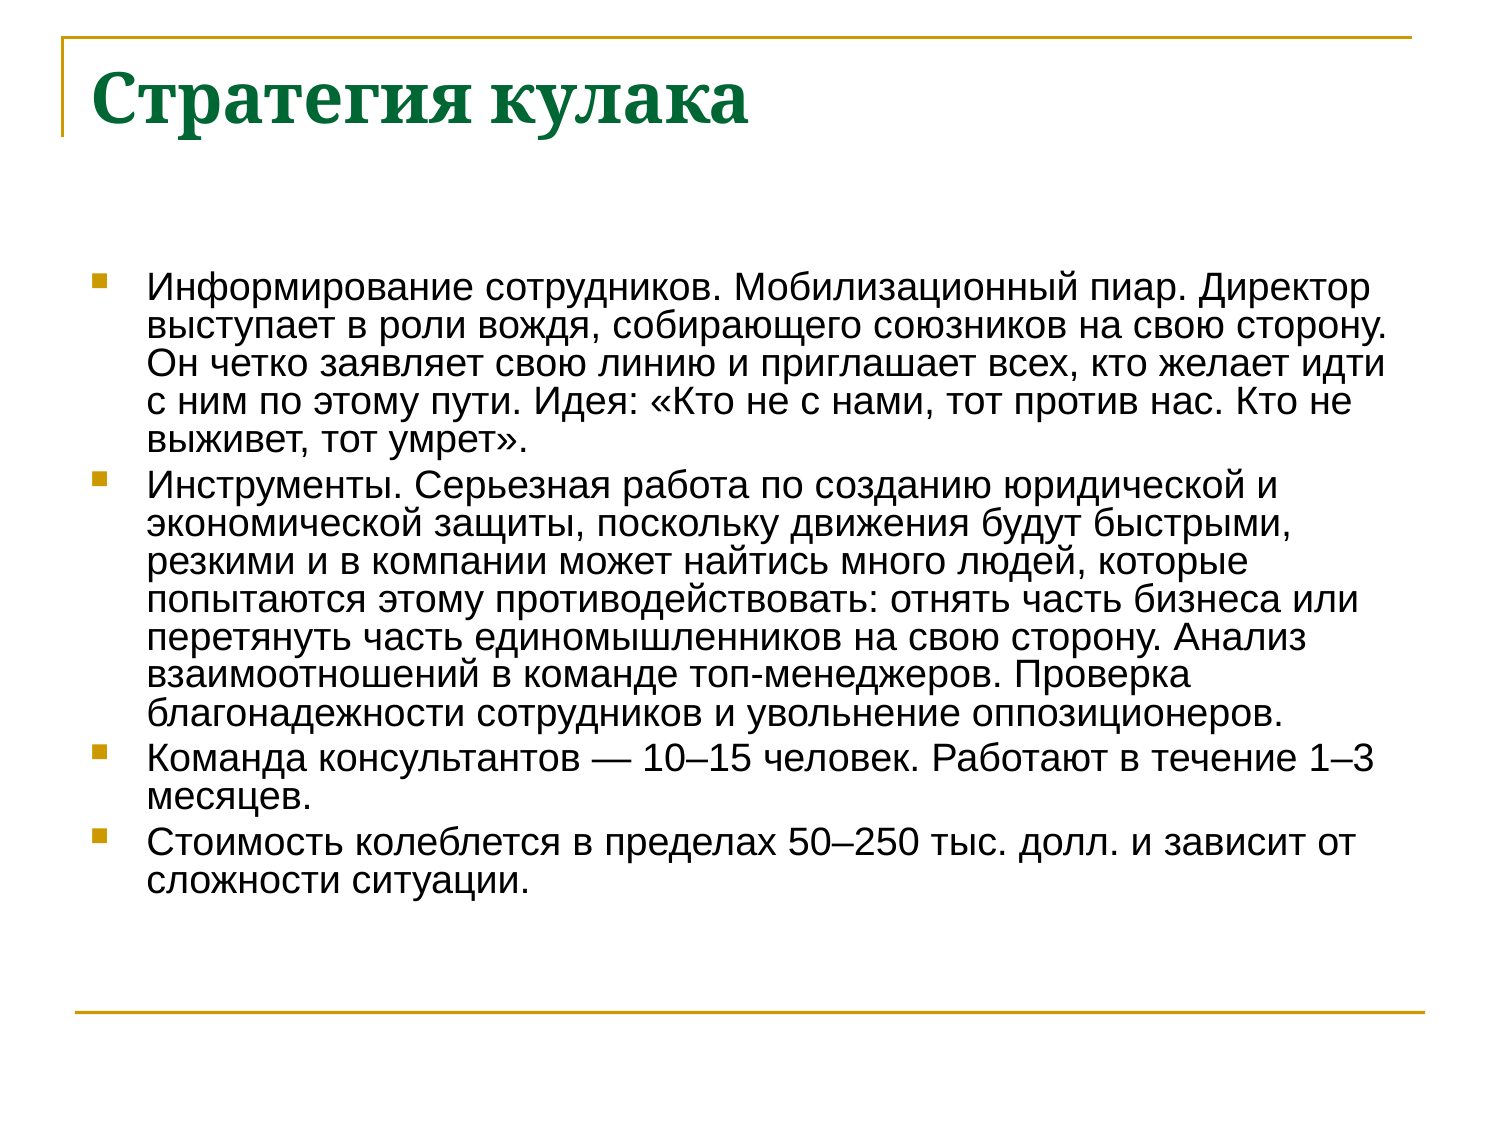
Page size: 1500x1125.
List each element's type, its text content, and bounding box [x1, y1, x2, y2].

list Информирование сотрудников. Мобилизационный пиар. Директор выступает в роли вождя, собирающего союзников на свою сторону. Он четко заявляет свою линию и приглашает всех, кто желает идти с ним по этому пути. Идея: «Кто не с нами, тот против нас. Кто не выживет, тот умрет». Инструменты. Серьезная работа по созданию юридической и экономической защиты, поскольку движения будут быстрыми, резкими и в компании может найтись много людей, которые попытаются этому противодействовать: отнять часть бизнеса или перетянуть часть единомышленников на свою сторону. Анализ взаимоотношений в команде топ-менеджеров. Проверка благонадежности сотрудников и увольнение оппозиционеров. Команда консультантов — 10–15 человек. Работают в течение 1–3 месяцев. Стоимость колеблется в пределах 50–250 тыс. долл. и зависит от сложности ситуации. [74, 262, 1426, 1006]
title Стратегия кулака [74, 45, 1426, 233]
